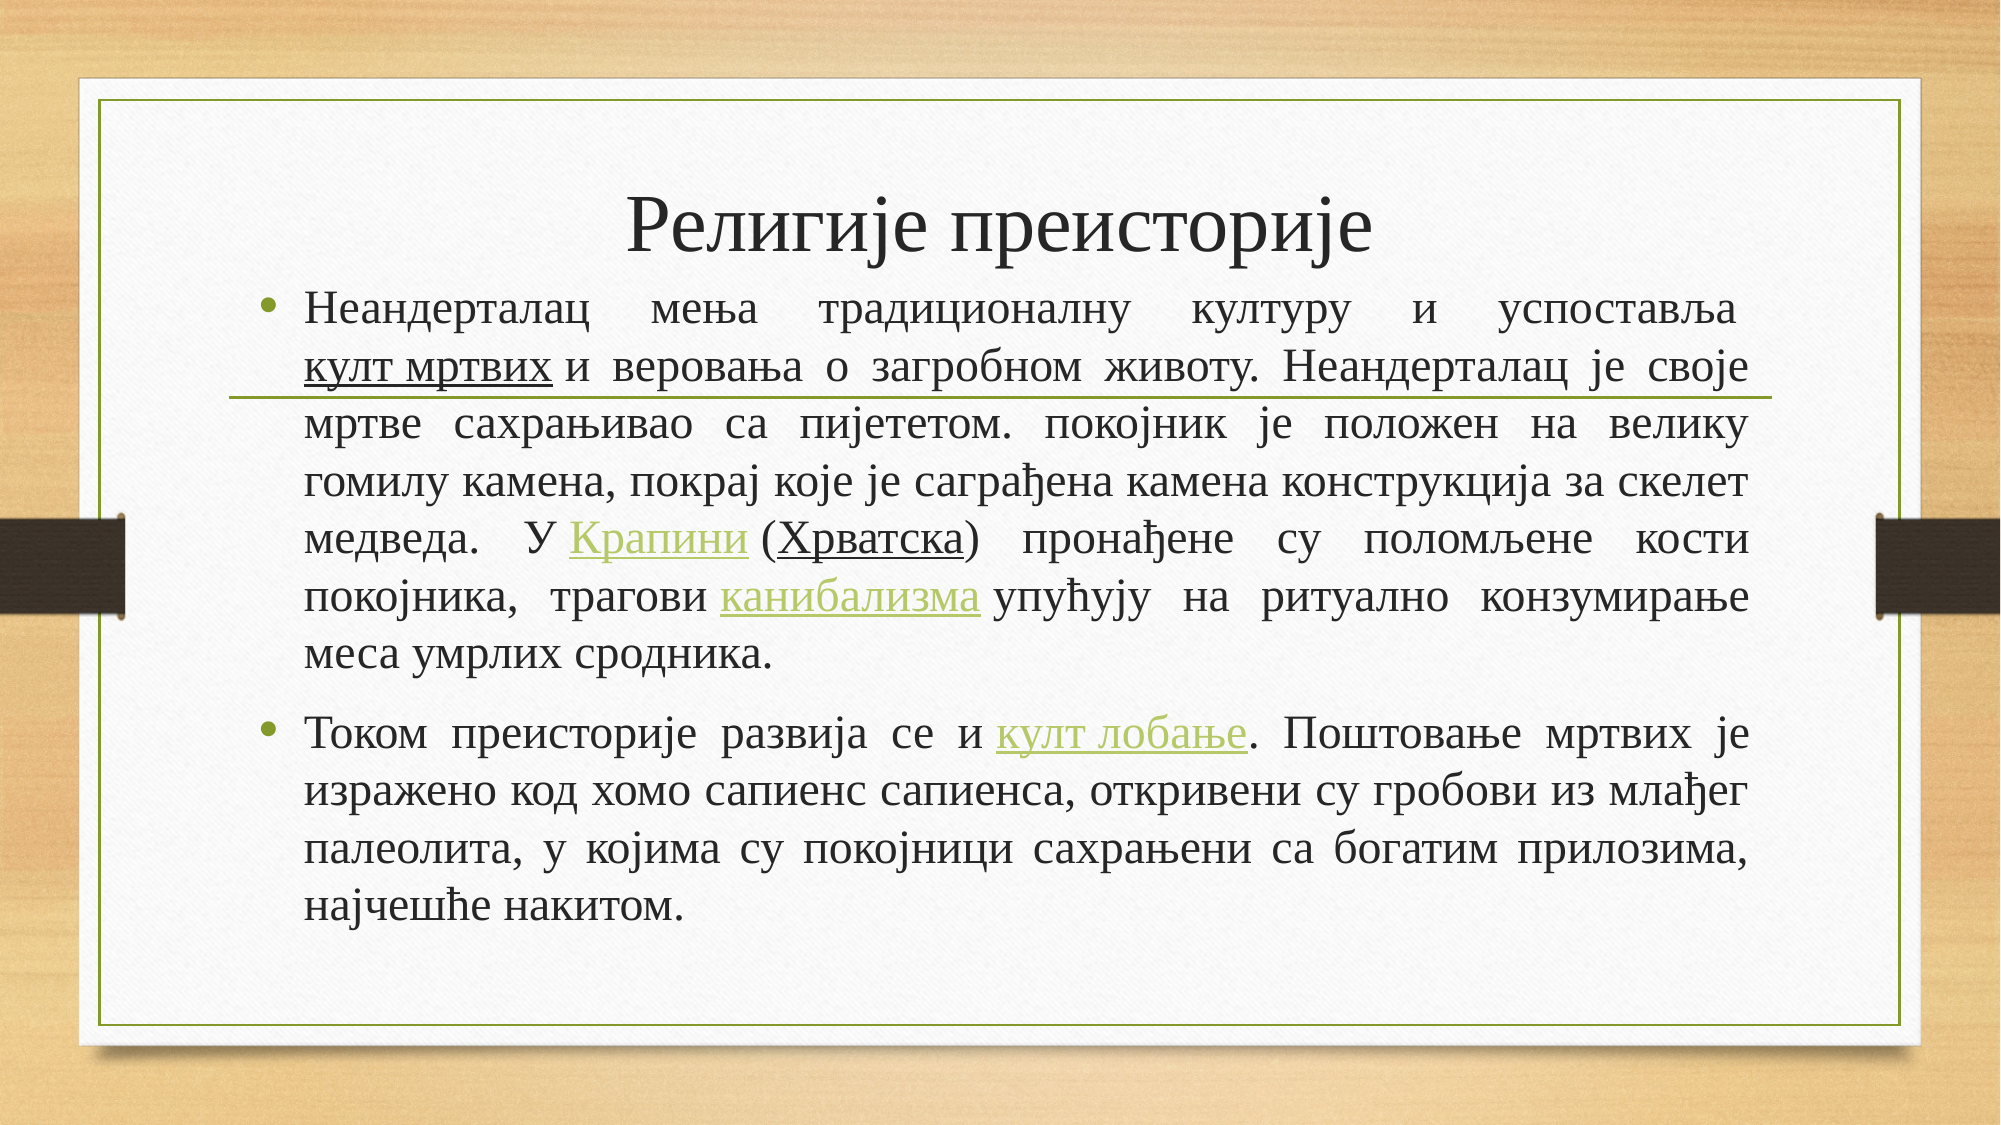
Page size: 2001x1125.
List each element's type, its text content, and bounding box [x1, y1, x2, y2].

picture [0, 0, 2001, 1125]
title Религије преисторије [212, 161, 1788, 375]
list Неандерталац мења традиционалну културу и успоставља култ мртвих и веровања о загробном животу. Неандерталац је своје мртве сахрањивао са пијететом. покојник је положен на велику гомилу камена, покрај које је саграђена камена конструкција за скелет медведа. У Крапини (Хрватска) пронађене су поломљене кости покојника, трагови канибализма упућују на ритуално конзумирање меса умрлих сродника. Током преисторије развија се и култ лобање. Поштовање мртвих је изражено код хомо сапиенс сапиенса, откривени су гробови из млађег палеолита, у којима су покојници сахрањени са богатим прилозима, најчешће накитом. [244, 267, 1766, 939]
